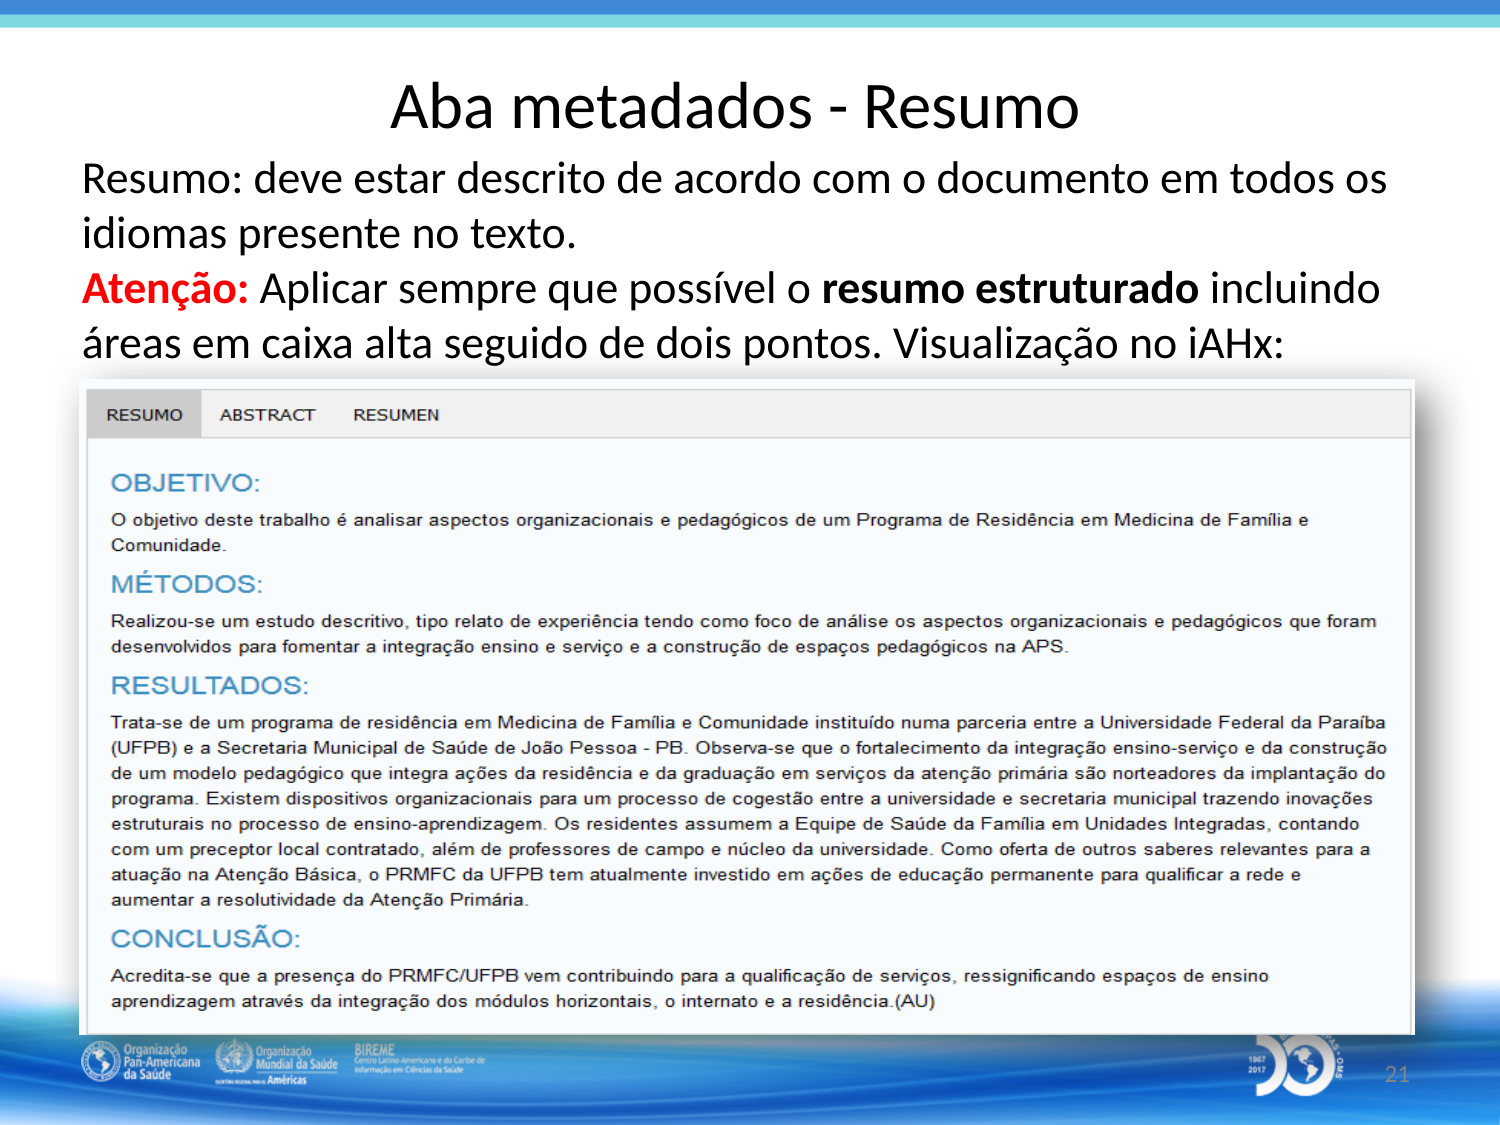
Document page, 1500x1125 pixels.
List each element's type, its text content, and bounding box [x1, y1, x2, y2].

picture [0, 0, 1500, 1125]
text_box Resumo: deve estar descrito de acordo com o documento em todos os idiomas presente no texto. Atenção: Aplicar sempre que possível o resumo estruturado incluindo áreas em caixa alta seguido de dois pontos. Visualização no iAHx: [67, 140, 1439, 376]
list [78, 379, 1415, 1035]
title Aba metadados - Resumo [79, 45, 1393, 140]
slide_number 21 [1074, 1079, 1425, 1103]
